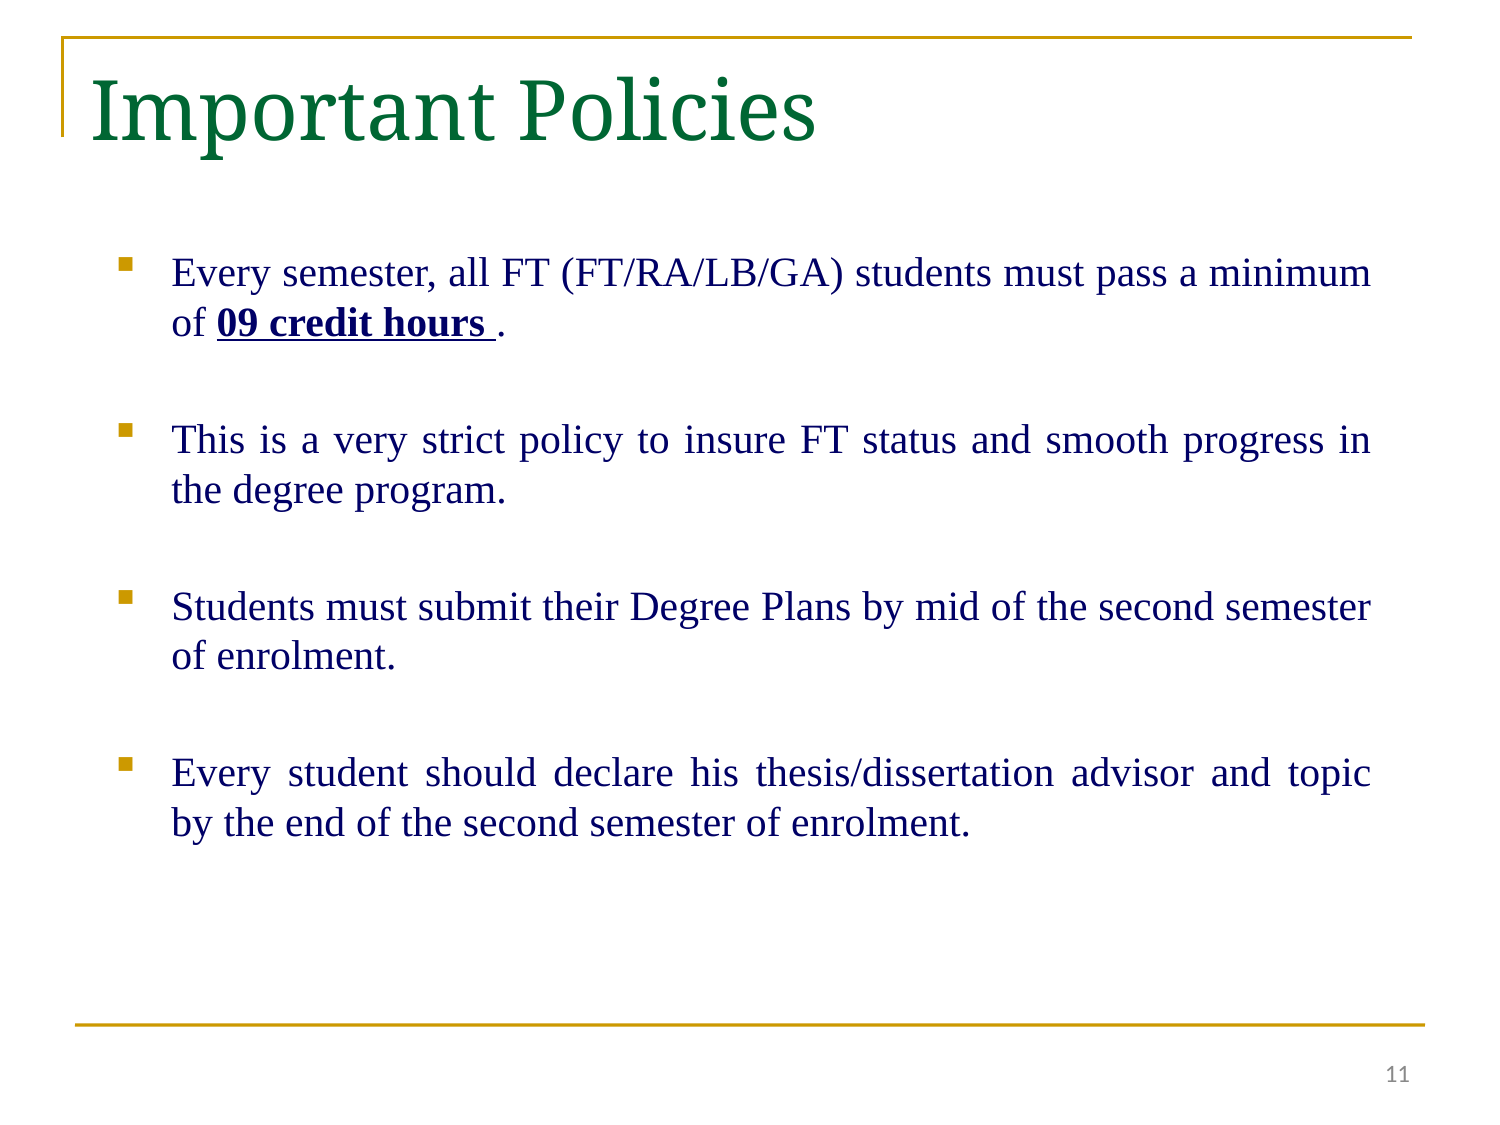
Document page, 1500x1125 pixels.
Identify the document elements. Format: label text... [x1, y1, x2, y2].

text_box Every semester, all FT (FT/RA/LB/GA) students must pass a minimum of 09 credit hours . This is a very strict policy to insure FT status and smooth progress in the degree program. Students must submit their Degree Plans by mid of the second semester of enrolment. Every student should declare his thesis/dissertation advisor and topic by the end of the second semester of enrolment. [99, 237, 1388, 1018]
text_box 11 [1074, 1042, 1425, 1103]
text_box Important Policies [75, 49, 1463, 188]
